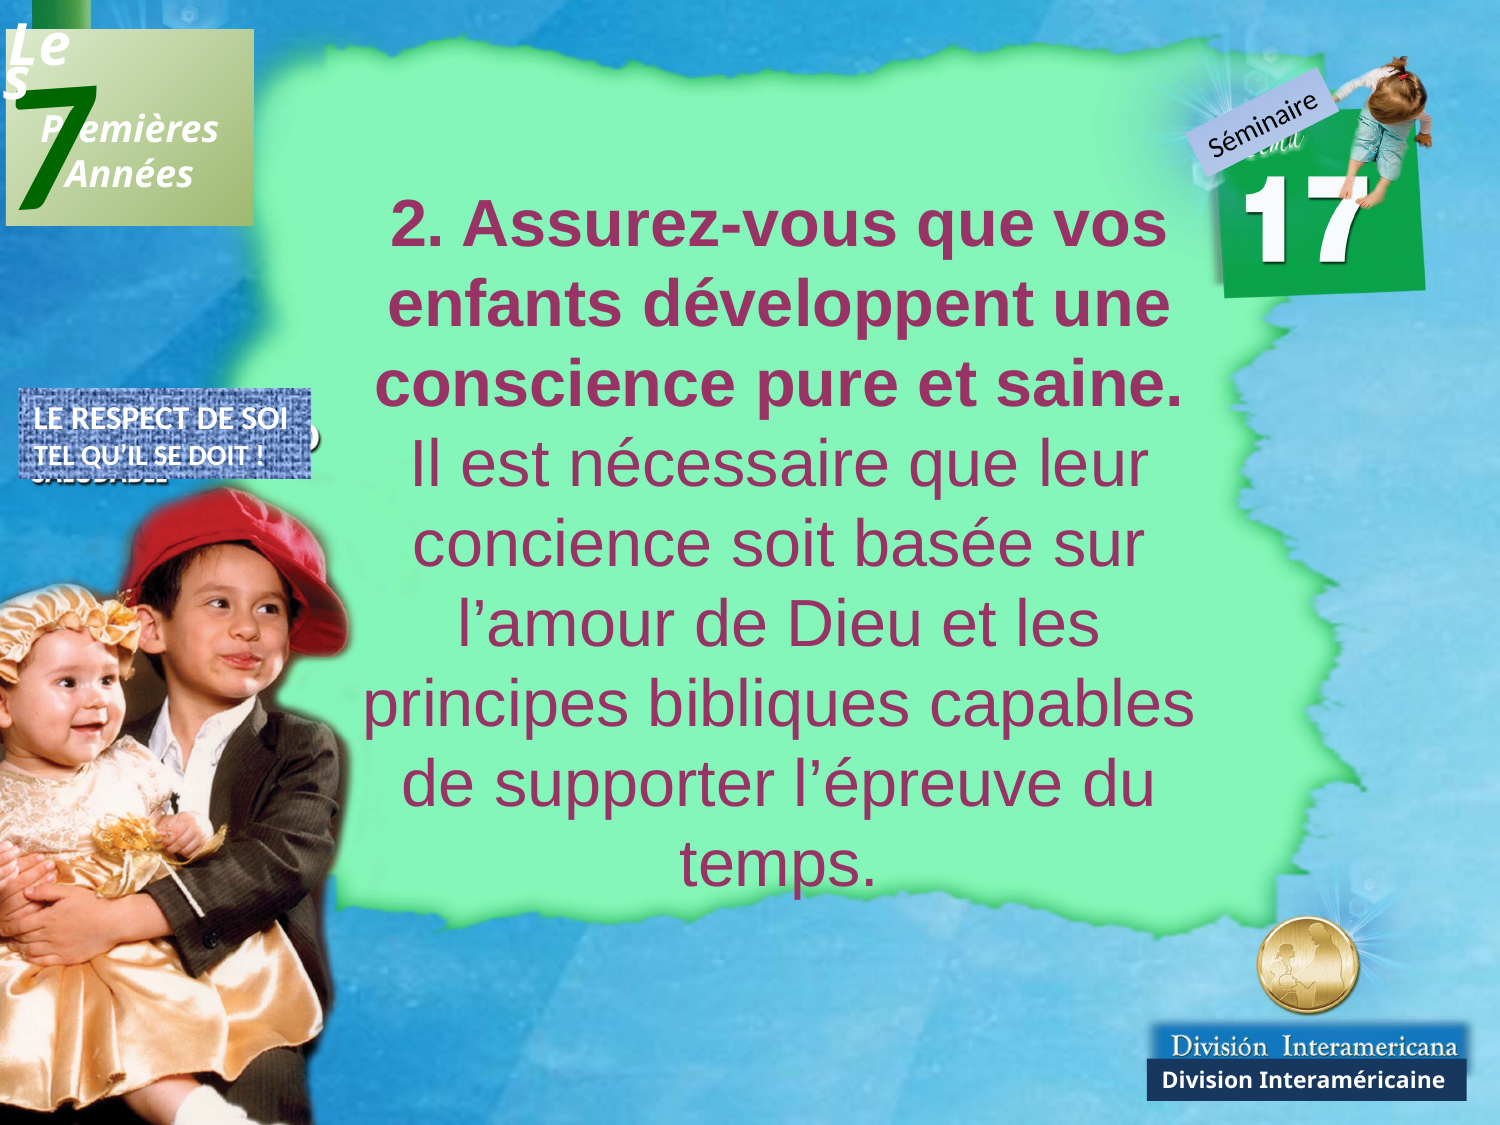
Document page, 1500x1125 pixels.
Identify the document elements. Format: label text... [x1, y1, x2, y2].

text_box Séminaire [1184, 66, 1340, 178]
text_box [0, 17, 255, 256]
text_box Division Interaméricaine [1146, 1058, 1467, 1101]
text_box 2. Assurez-vous que vos enfants développent une conscience pure et saine. Il est nécessaire que leur concience soit basée sur l’amour de Dieu et les principes bibliques capables de supporter l’épreuve du temps. [336, 172, 1223, 907]
text_box LE RESPECT DE SOI TEL QU’IL SE DOIT ! [18, 388, 312, 479]
picture [0, 0, 1500, 1125]
